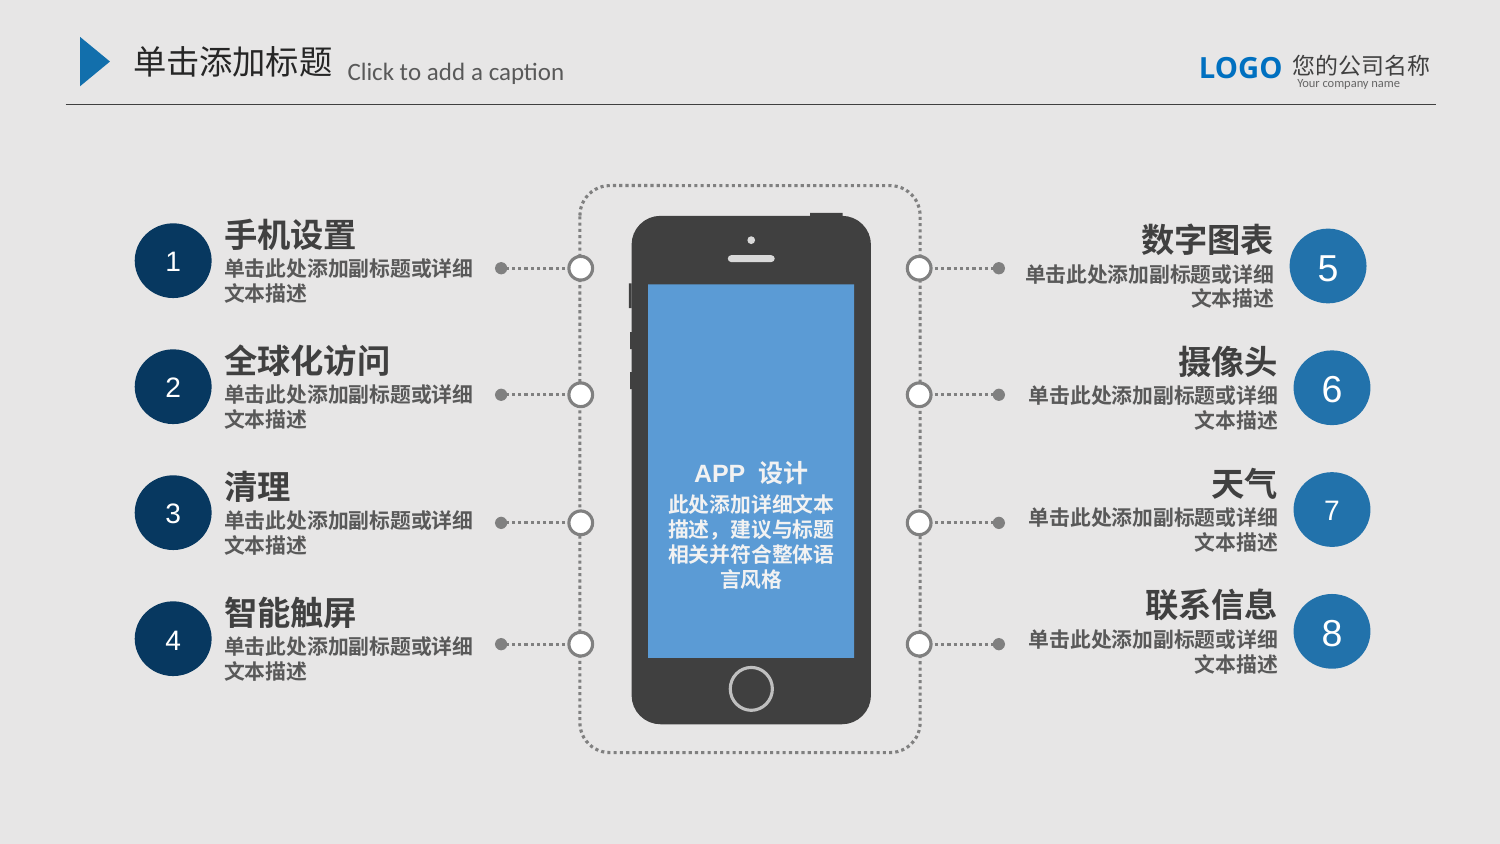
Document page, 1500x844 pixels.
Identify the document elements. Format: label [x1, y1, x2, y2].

text_box [78, 34, 112, 89]
text_box [578, 184, 922, 754]
text_box [1024, 584, 1371, 677]
text_box [121, 35, 643, 92]
text_box [1158, 42, 1495, 98]
text_box [1024, 340, 1371, 434]
text_box [501, 510, 593, 535]
text_box [907, 510, 999, 535]
text_box [1024, 462, 1371, 556]
text_box [907, 632, 999, 657]
text_box [501, 382, 593, 407]
text_box [131, 465, 478, 559]
text_box [134, 213, 478, 307]
text_box [1020, 219, 1367, 312]
text_box [907, 382, 999, 407]
text_box [501, 256, 593, 281]
text_box [907, 256, 999, 281]
text_box [629, 212, 871, 725]
text_box [501, 632, 593, 657]
text_box [134, 591, 478, 685]
text_box [134, 339, 478, 433]
